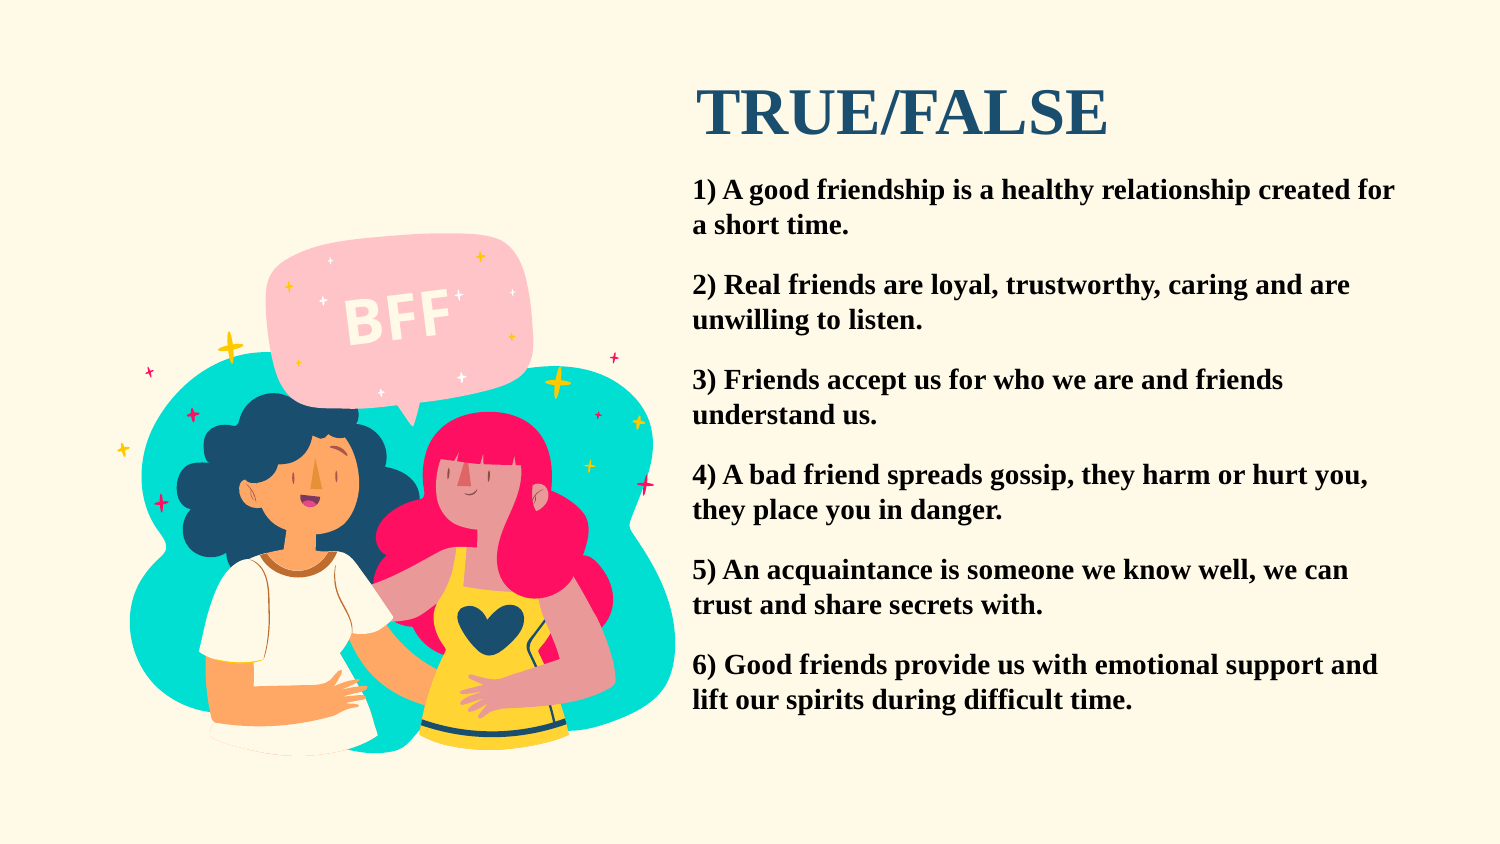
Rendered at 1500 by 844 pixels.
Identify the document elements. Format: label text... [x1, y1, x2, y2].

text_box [116, 233, 678, 757]
text_box 1) A good friendship is a healthy relationship created for a short time. 2) Real friends are loyal, trustworthy, caring and are unwilling to listen. 3) Friends accept us for who we are and friends understand us. 4) A bad friend spreads gossip, they harm or hurt you, they place you in danger. 5) An acquaintance is someone we know well, we can trust and share secrets with. 6) Good friends provide us with emotional support and lift our spirits during difficult time. [677, 163, 1428, 723]
title TRUE/FALSE [270, 52, 1500, 154]
